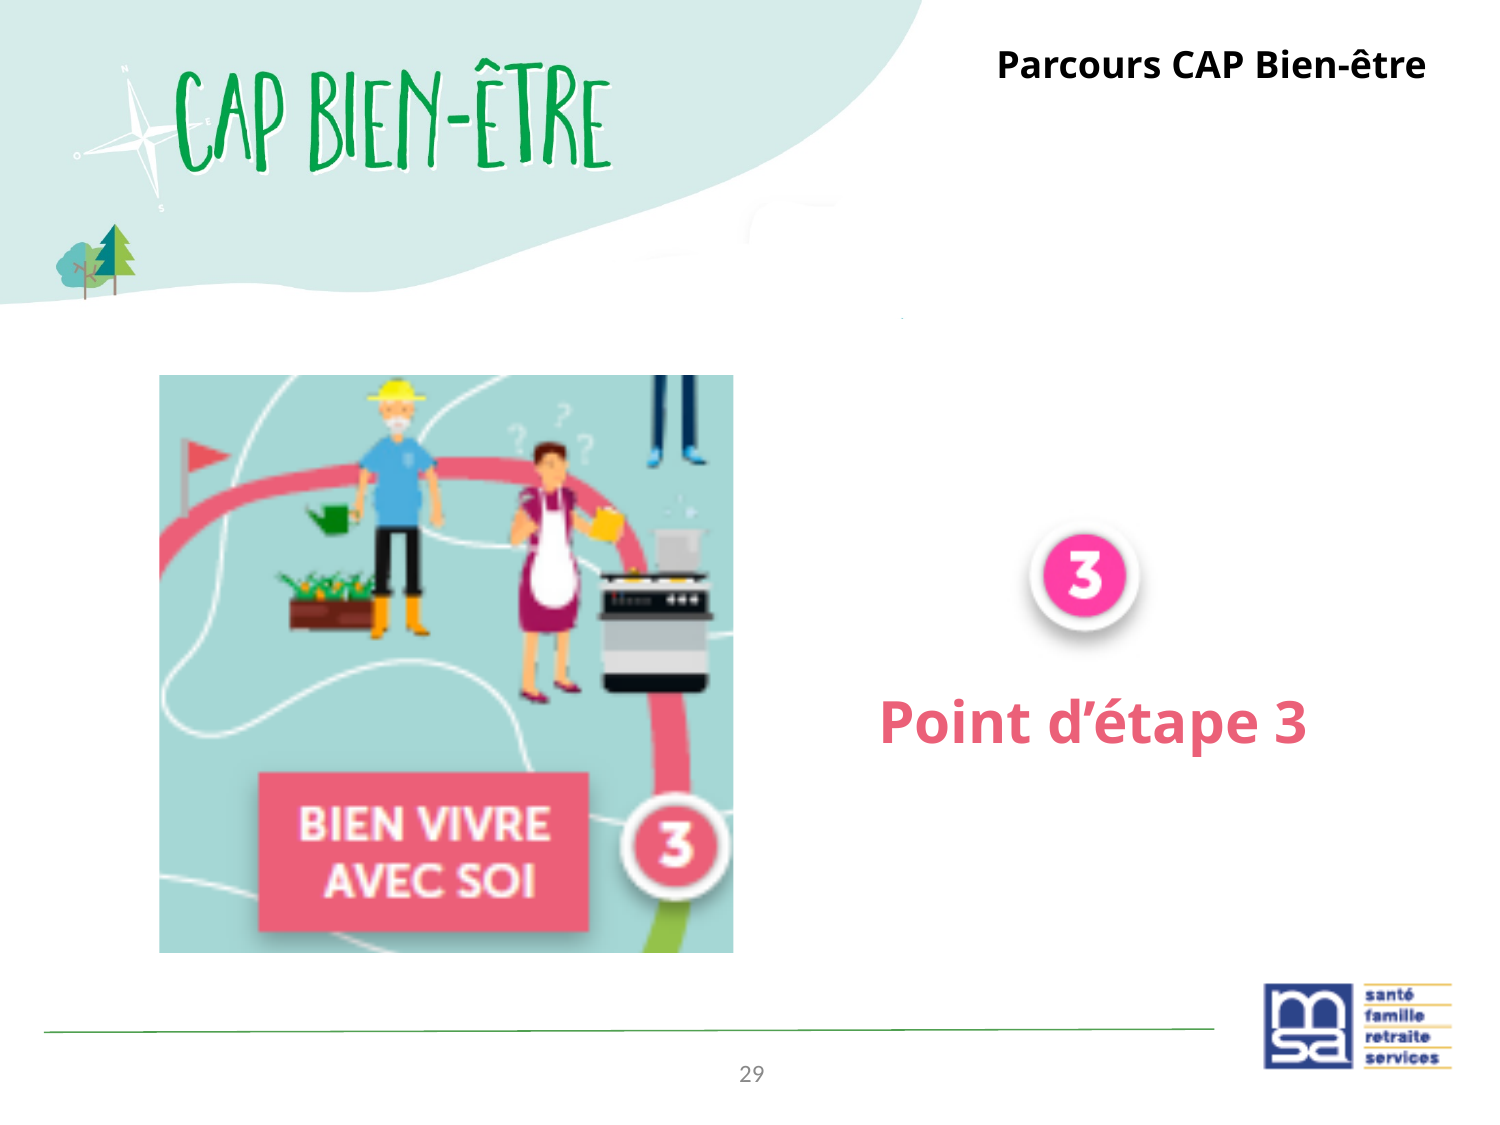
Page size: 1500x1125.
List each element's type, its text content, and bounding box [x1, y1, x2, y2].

text_box Parcours CAP Bien-être [968, 34, 1455, 94]
picture [0, 0, 941, 320]
picture [159, 375, 734, 953]
picture [1007, 508, 1165, 668]
picture [1250, 929, 1476, 1125]
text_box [43, 1028, 1215, 1033]
text_box 29 [54, 1042, 1245, 1103]
text_box Point d’étape 3 [762, 677, 1424, 763]
